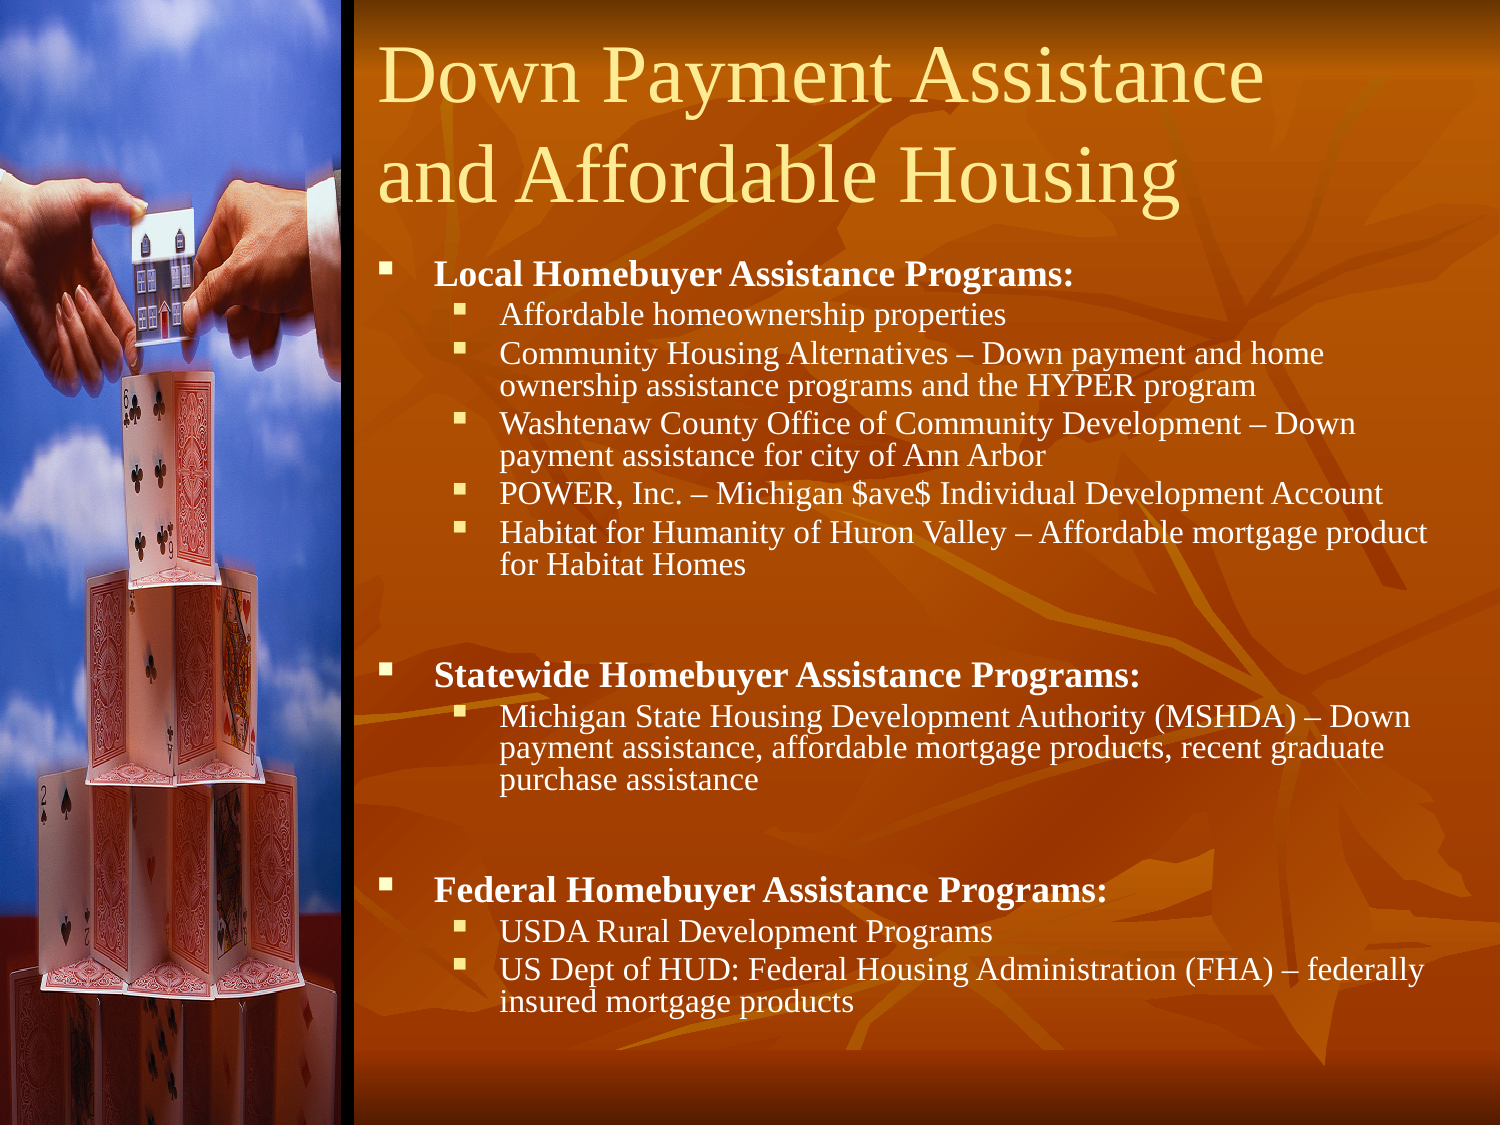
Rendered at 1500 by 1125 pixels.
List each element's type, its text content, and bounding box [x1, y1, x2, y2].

picture [0, 0, 342, 1125]
title Down Payment Assistance and Affordable Housing [362, 24, 1388, 213]
list Local Homebuyer Assistance Programs: Affordable homeownership properties Community Housing Alternatives – Down payment and home ownership assistance programs and the HYPER program Washtenaw County Office of Community Development – Down payment assistance for city of Ann Arbor POWER, Inc. – Michigan $ave$ Individual Development Account Habitat for Humanity of Huron Valley – Affordable mortgage product for Habitat Homes Statewide Homebuyer Assistance Programs: Michigan State Housing Development Authority (MSHDA) – Down payment assistance, affordable mortgage products, recent graduate purchase assistance Federal Homebuyer Assistance Programs: USDA Rural Development Programs US Dept of HUD: Federal Housing Administration (FHA) – federally insured mortgage products [362, 249, 1451, 1093]
